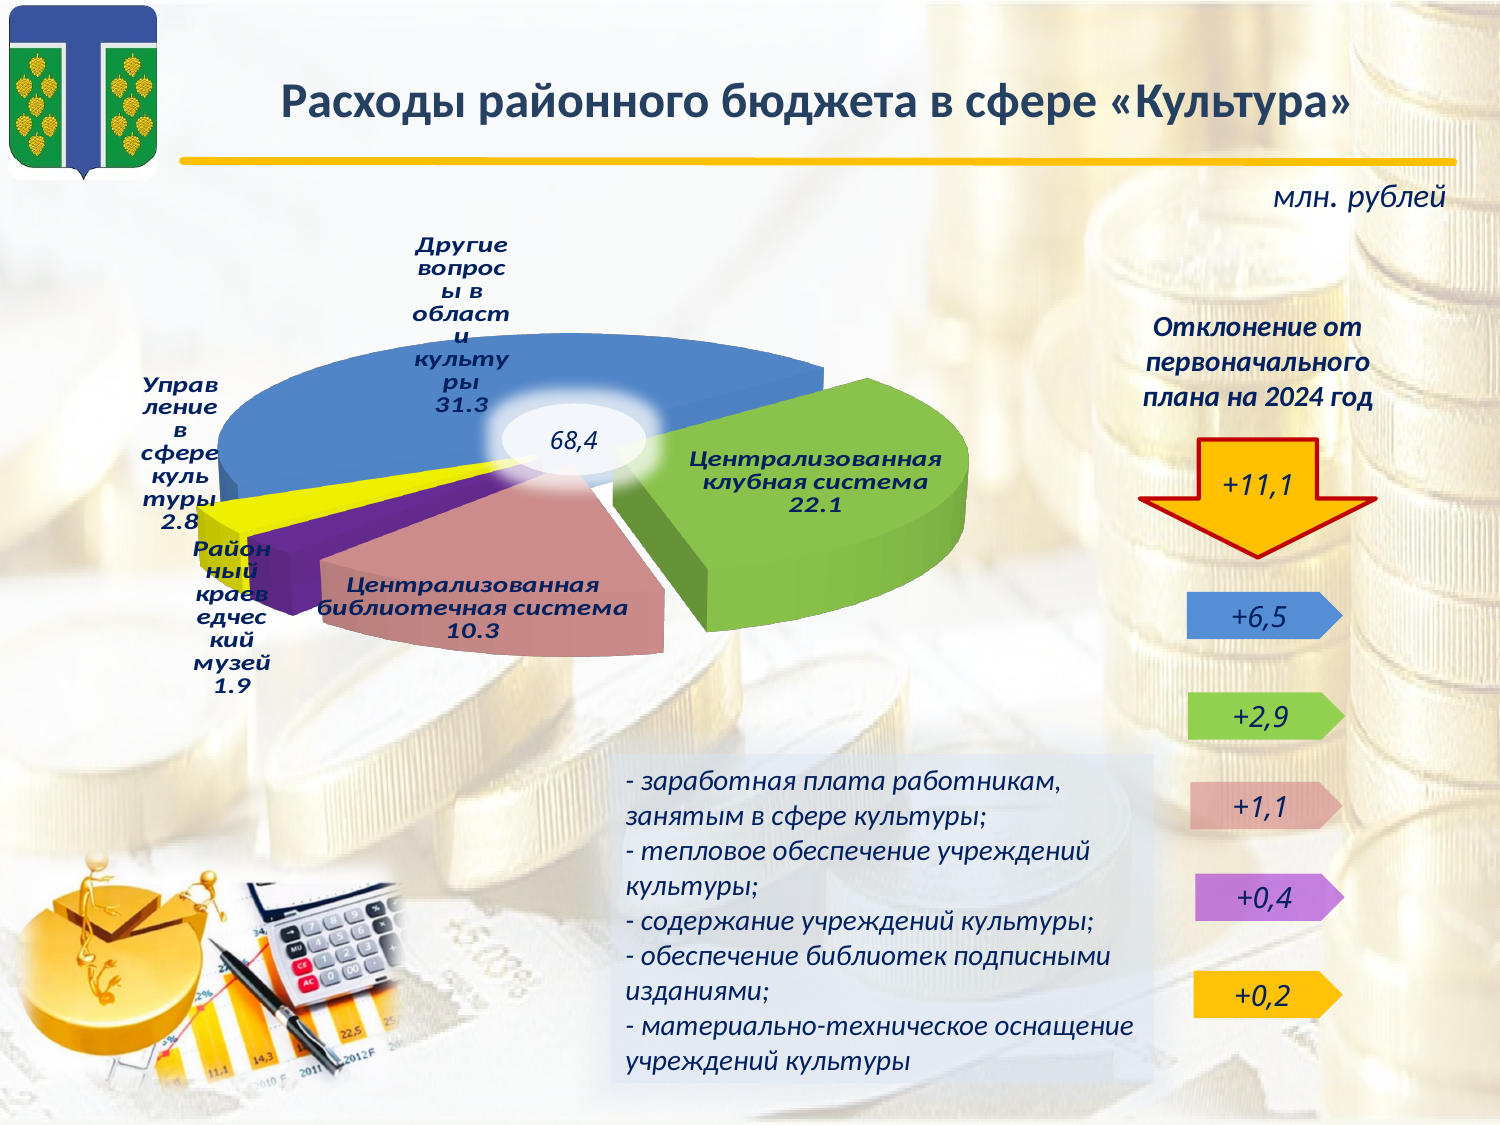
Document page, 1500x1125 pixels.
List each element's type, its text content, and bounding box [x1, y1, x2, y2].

text_box +1,1 [1188, 779, 1345, 832]
picture [9, 845, 410, 1097]
chart [35, 164, 1052, 768]
text_box +2,9 [1186, 690, 1348, 742]
text_box +11,1 [1137, 437, 1379, 560]
text_box Отклонение от первоначального плана на 2024 год [1104, 299, 1412, 420]
text_box +0,2 [1191, 968, 1345, 1021]
title Расходы районного бюджета в сфере «Культура» [183, 45, 1454, 149]
text_box +6,5 [1184, 589, 1345, 642]
text_box - заработная плата работникам, занятым в сфере культуры; - тепловое обеспечение учреждений культуры; - содержание учреждений культуры; - обеспечение библиотек подписными изданиями; - материально-техническое оснащение учреждений культуры [610, 754, 1155, 1084]
text_box млн. рублей [1257, 162, 1500, 223]
picture [8, 5, 158, 181]
text_box +0,4 [1193, 871, 1347, 923]
